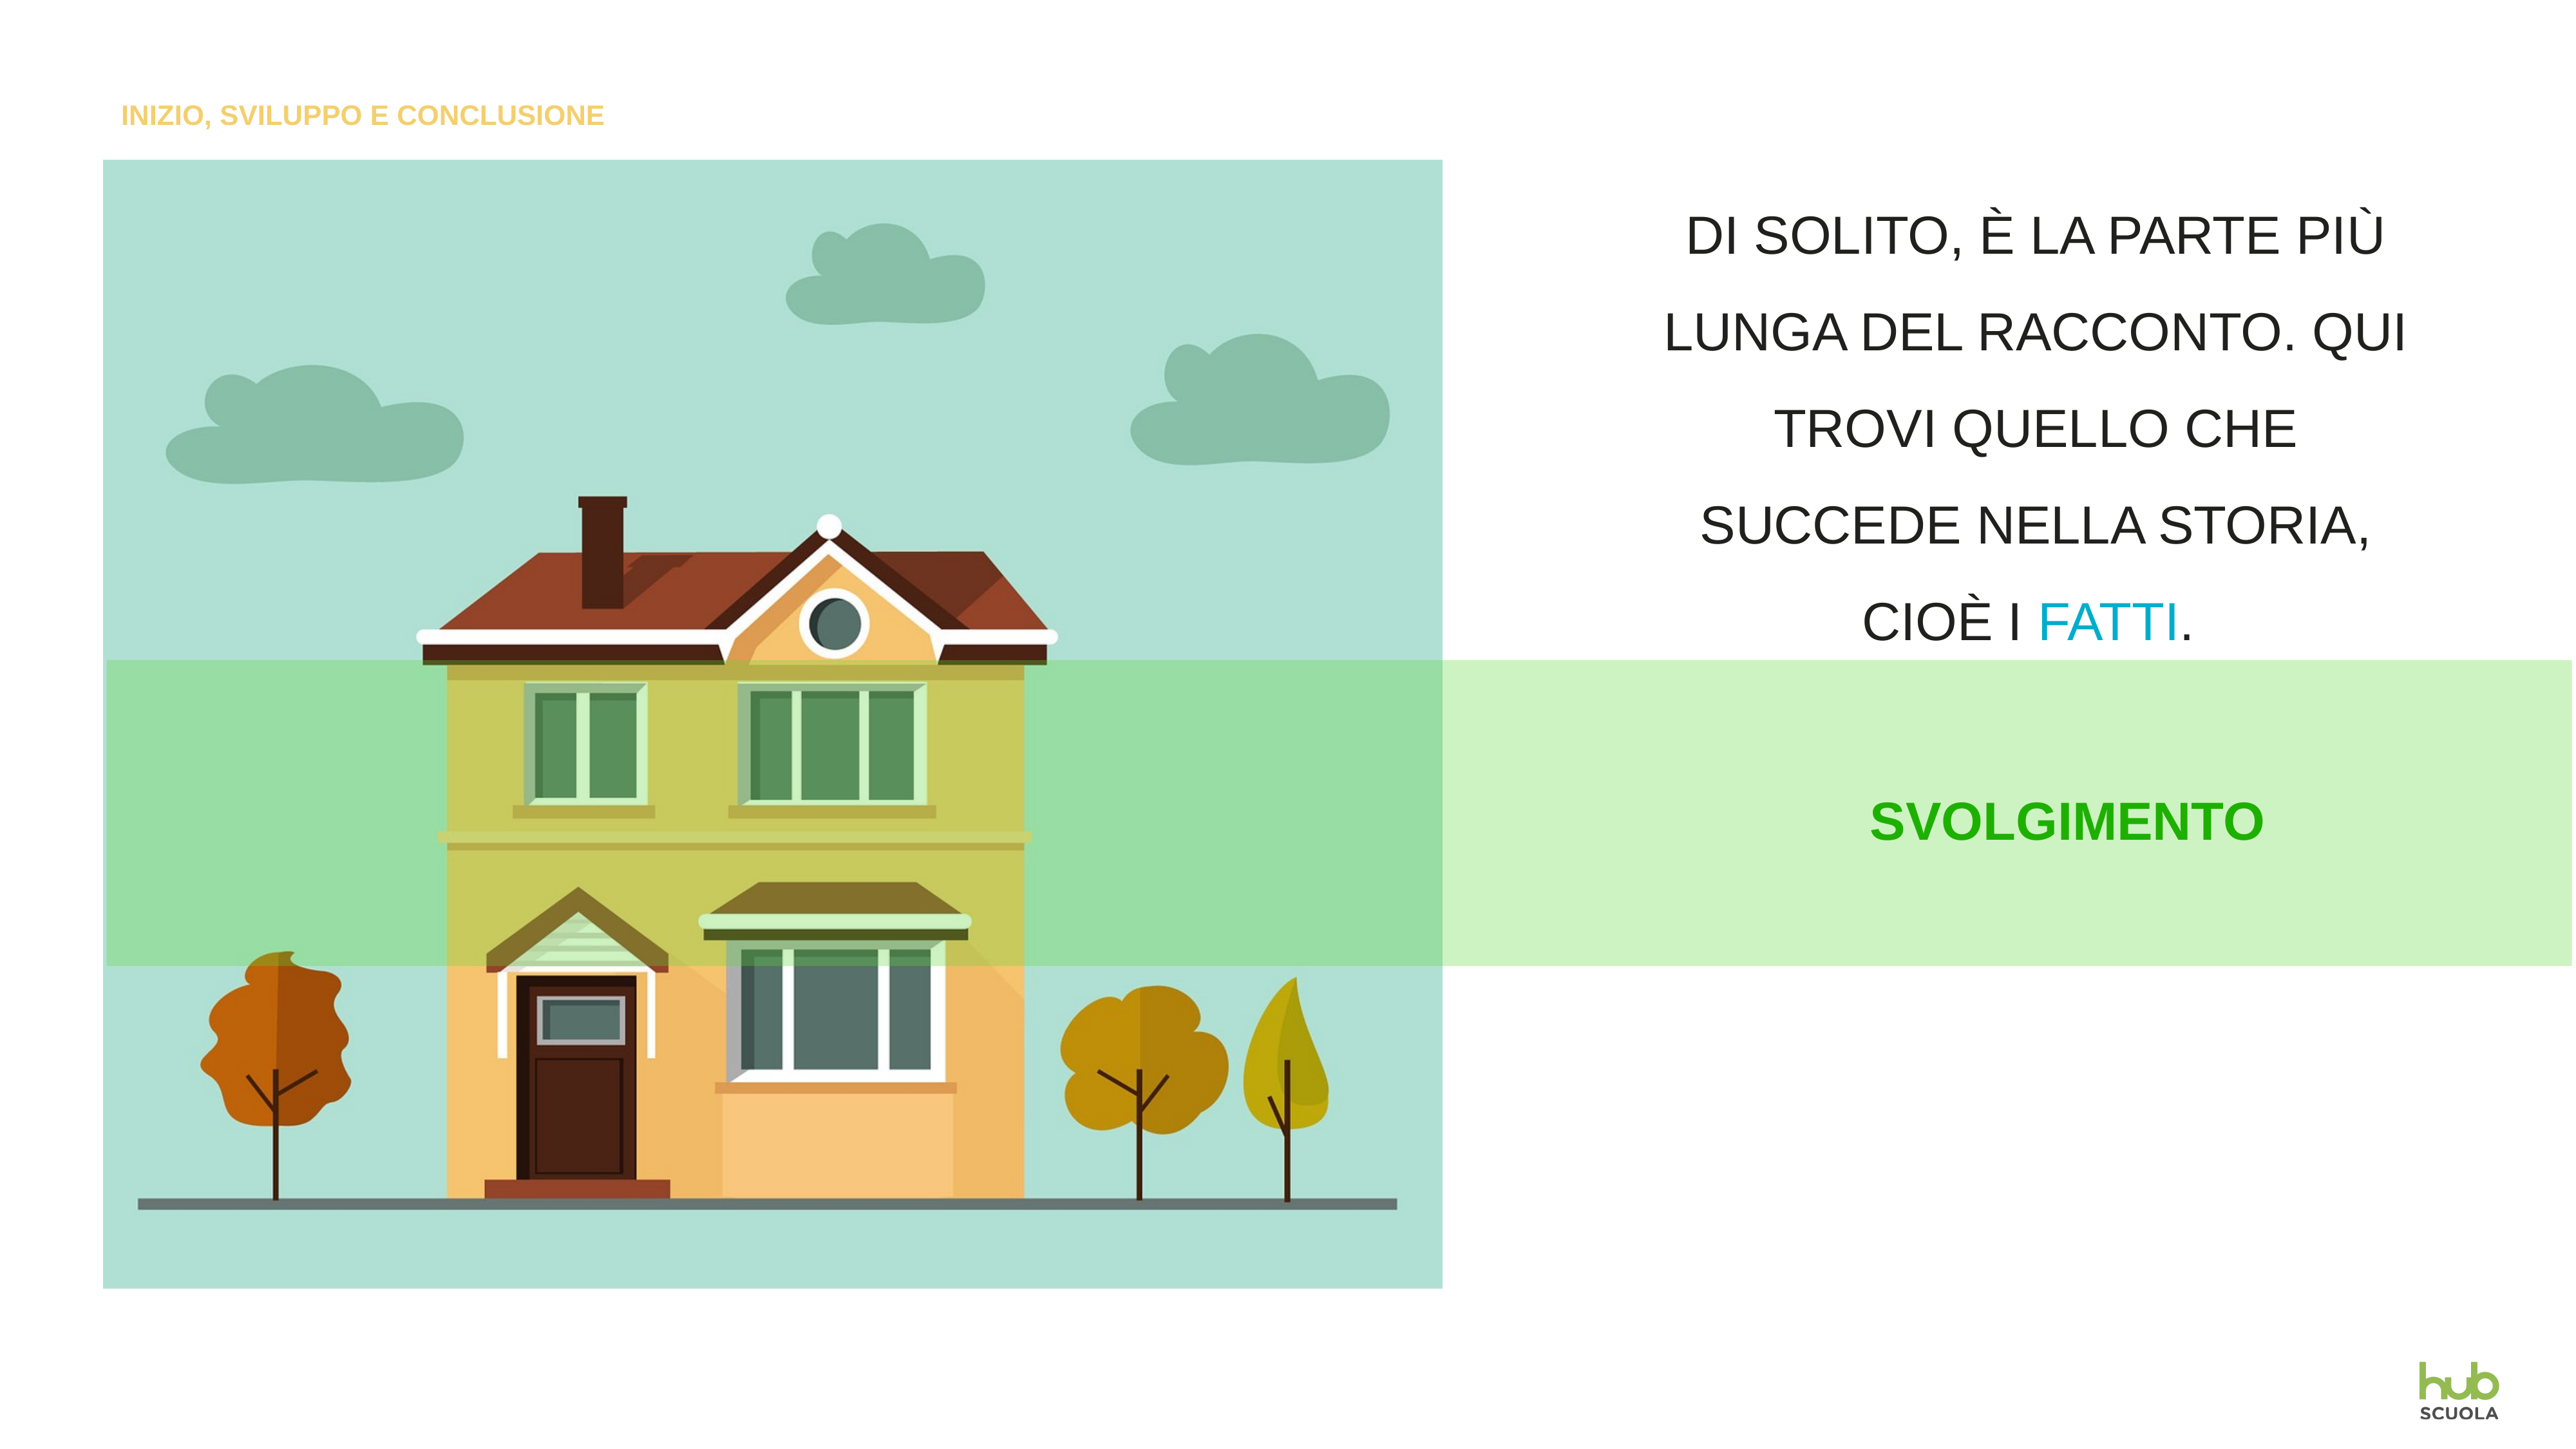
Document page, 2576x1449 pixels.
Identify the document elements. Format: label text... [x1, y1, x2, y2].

text_box [1444, 660, 2572, 966]
text_box INIZIO, SVILUPPO E CONCLUSIONE [111, 95, 1177, 137]
picture [103, 160, 1443, 1289]
text_box SVOLGIMENTO [1864, 781, 2286, 857]
picture [2419, 1361, 2501, 1420]
text_box DI SOLITO, È LA PARTE PIÙ LUNGA DEL RACCONTO. QUI TROVI QUELLO CHE SUCCEDE NELLA STORIA, CIOÈ I FATTI. [1652, 162, 2420, 657]
